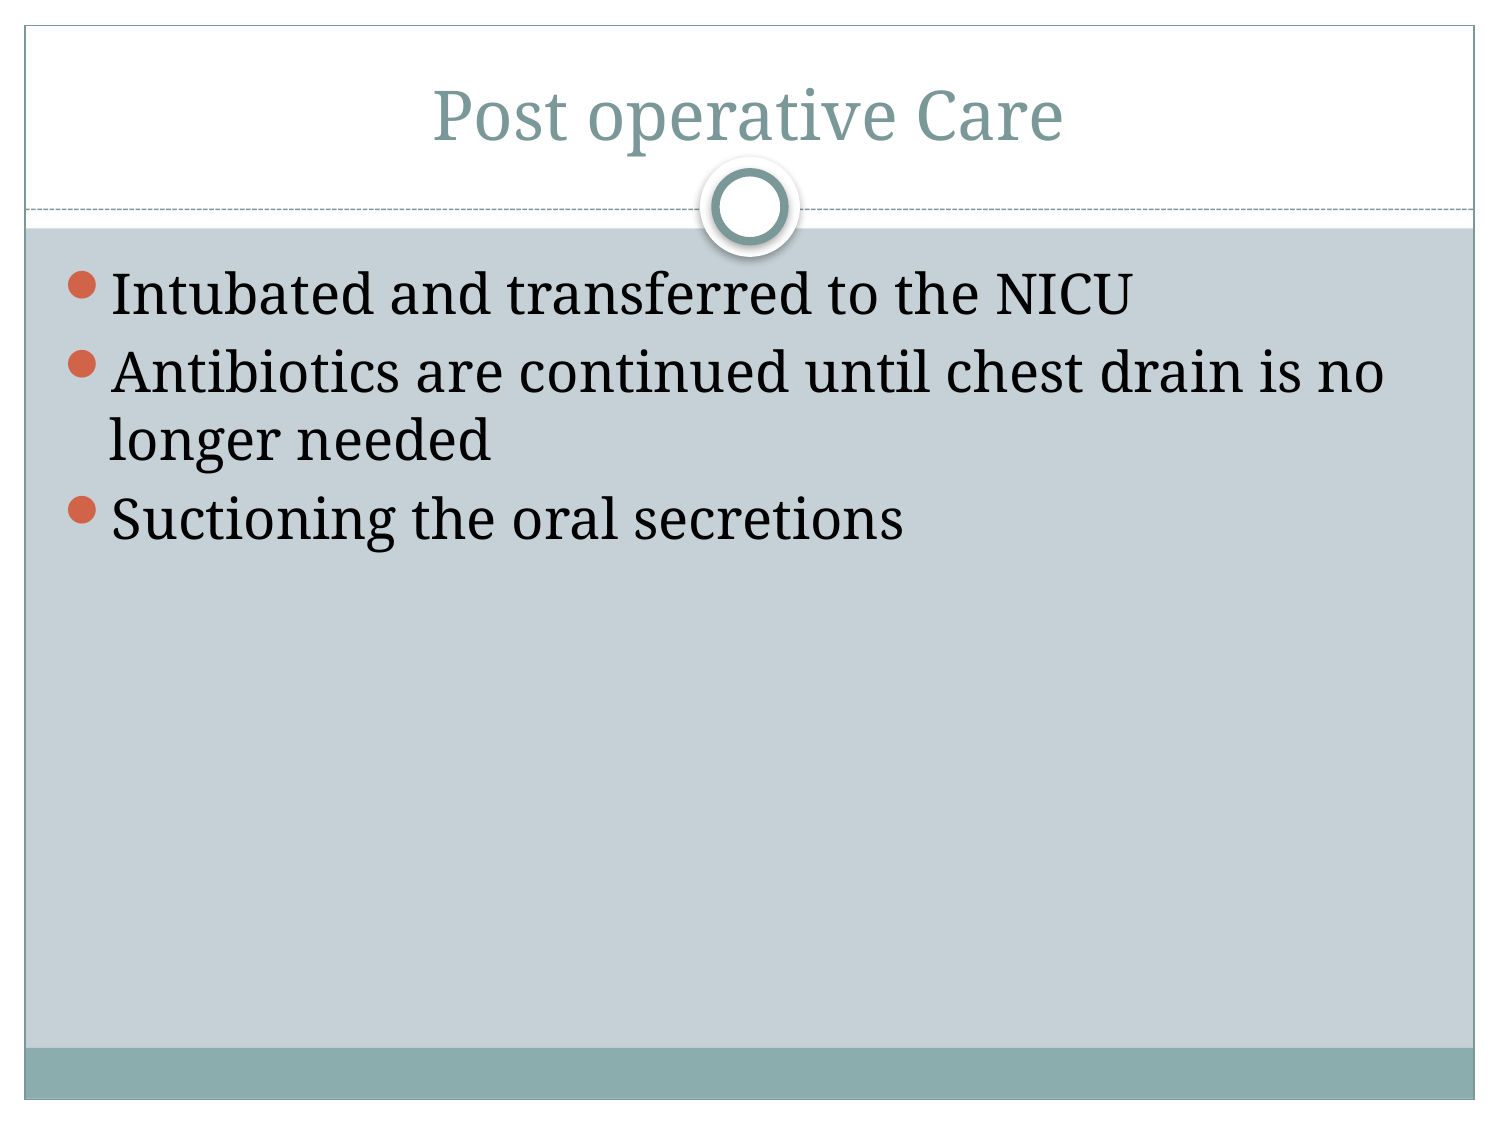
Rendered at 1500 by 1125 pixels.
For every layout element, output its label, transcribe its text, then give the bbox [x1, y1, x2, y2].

title Post operative Care [49, 37, 1450, 162]
list Intubated and transferred to the NICU Antibiotics are continued until chest drain is no longer needed Suctioning the oral secretions [49, 250, 1445, 1001]
